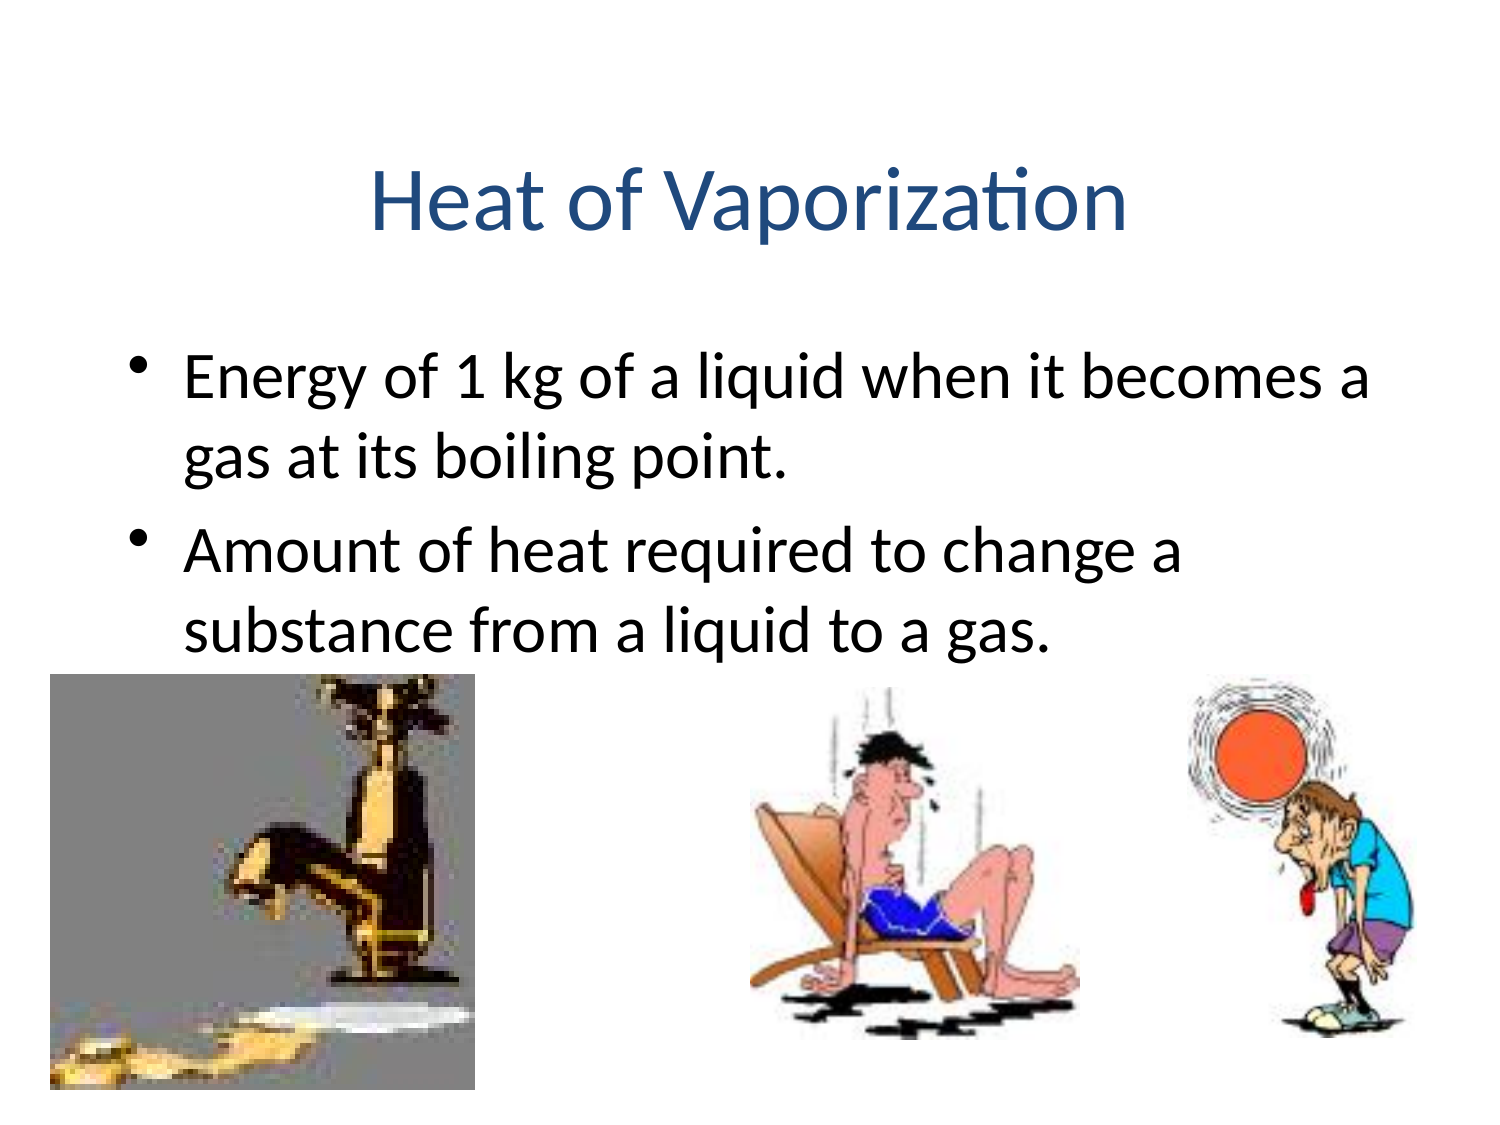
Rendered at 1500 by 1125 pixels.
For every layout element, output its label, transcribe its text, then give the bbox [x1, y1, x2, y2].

text_box Energy of 1 kg of a liquid when it becomes a gas at its boiling point. Amount of heat required to change a substance from a liquid to a gas. [112, 324, 1388, 1000]
picture [49, 674, 476, 1091]
picture [1187, 674, 1417, 1038]
text_box Heat of Vaporization [112, 99, 1388, 288]
picture [749, 687, 1080, 1040]
